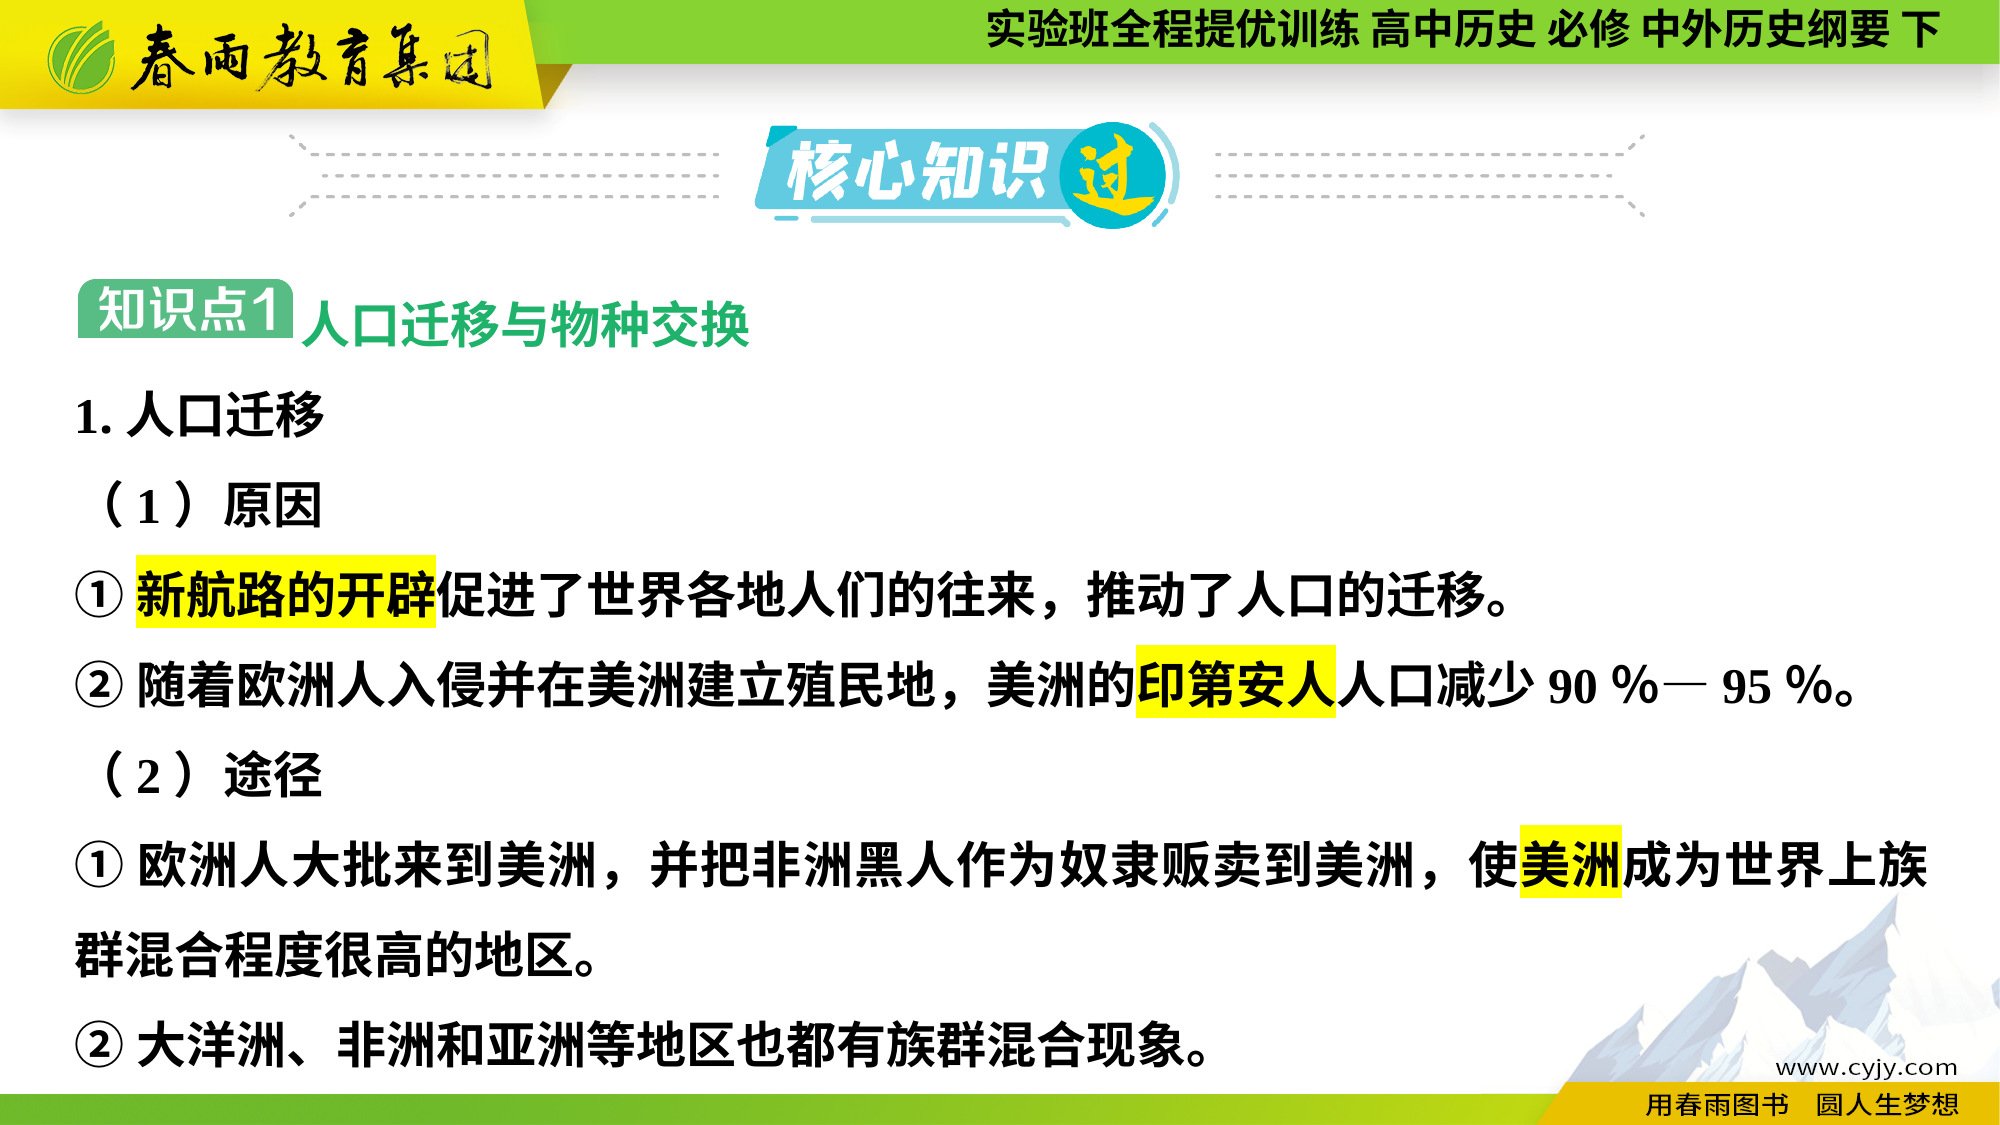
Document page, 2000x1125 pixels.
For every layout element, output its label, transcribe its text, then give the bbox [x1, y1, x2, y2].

list 人口迁移与物种交换 1.人口迁移 （1）原因 ①新航路的开辟促进了世界各地人们的往来，推动了人口的迁移。 ②随着欧洲人入侵并在美洲建立殖民地，美洲的印第安人人口减少90％—95％。 （2）途径 ①欧洲人大批来到美洲，并把非洲黑人作为奴隶贩卖到美洲，使美洲成为世界上族群混合程度很高的地区。 ②大洋洲、非洲和亚洲等地区也都有族群混合现象。 [59, 255, 1944, 1078]
picture [0, 0, 2000, 1125]
